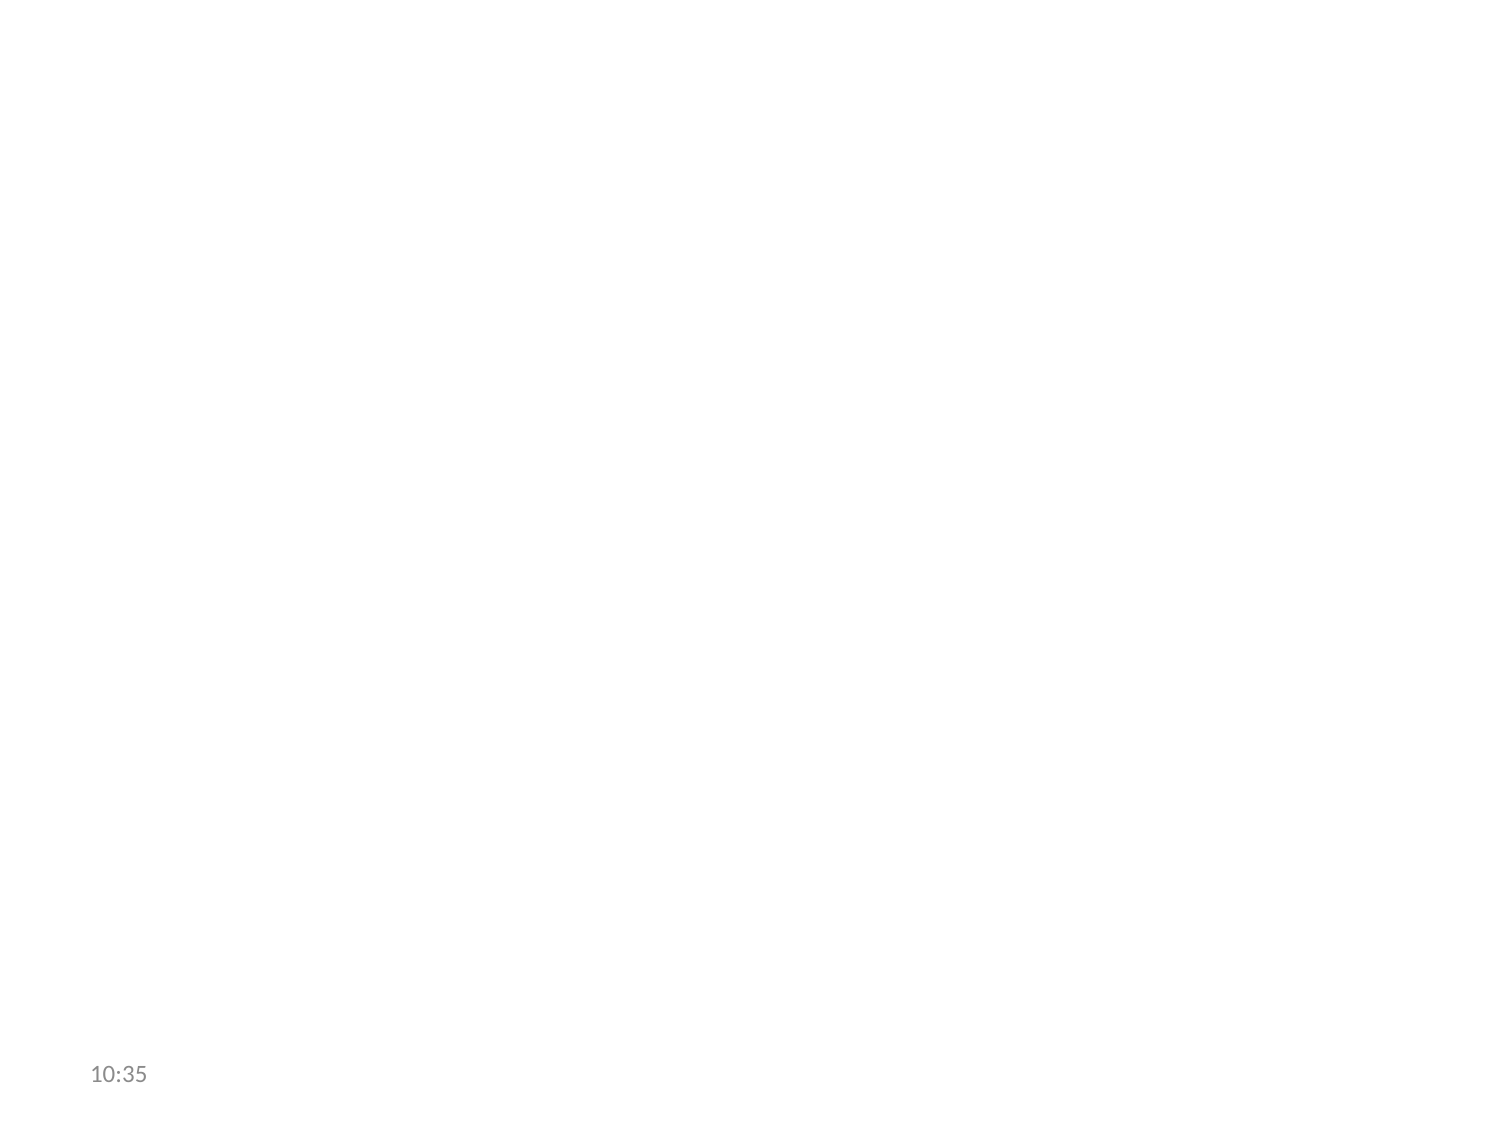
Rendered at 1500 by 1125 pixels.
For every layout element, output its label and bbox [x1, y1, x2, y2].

slide_number [75, 1042, 425, 1103]
